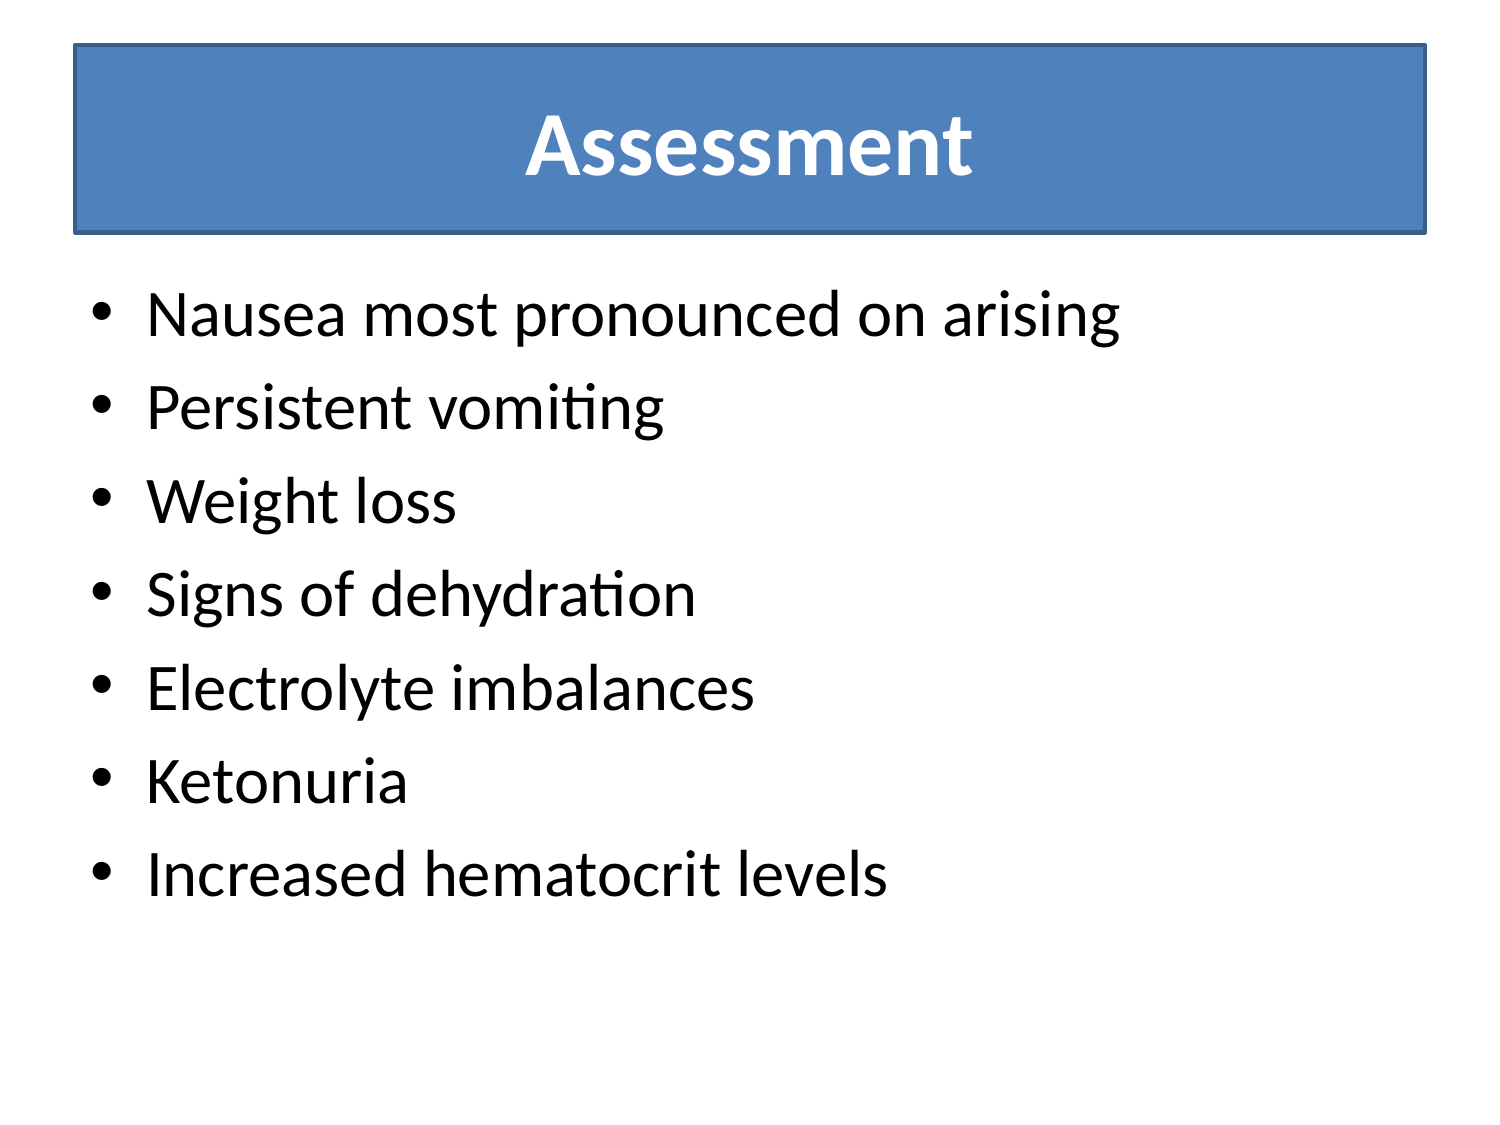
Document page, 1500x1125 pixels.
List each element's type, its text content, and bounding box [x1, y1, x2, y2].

list Nausea most pronounced on arising Persistent vomiting Weight loss Signs of dehydration Electrolyte imbalances Ketonuria Increased hematocrit levels [75, 262, 1425, 1005]
title Assessment [73, 43, 1427, 235]
